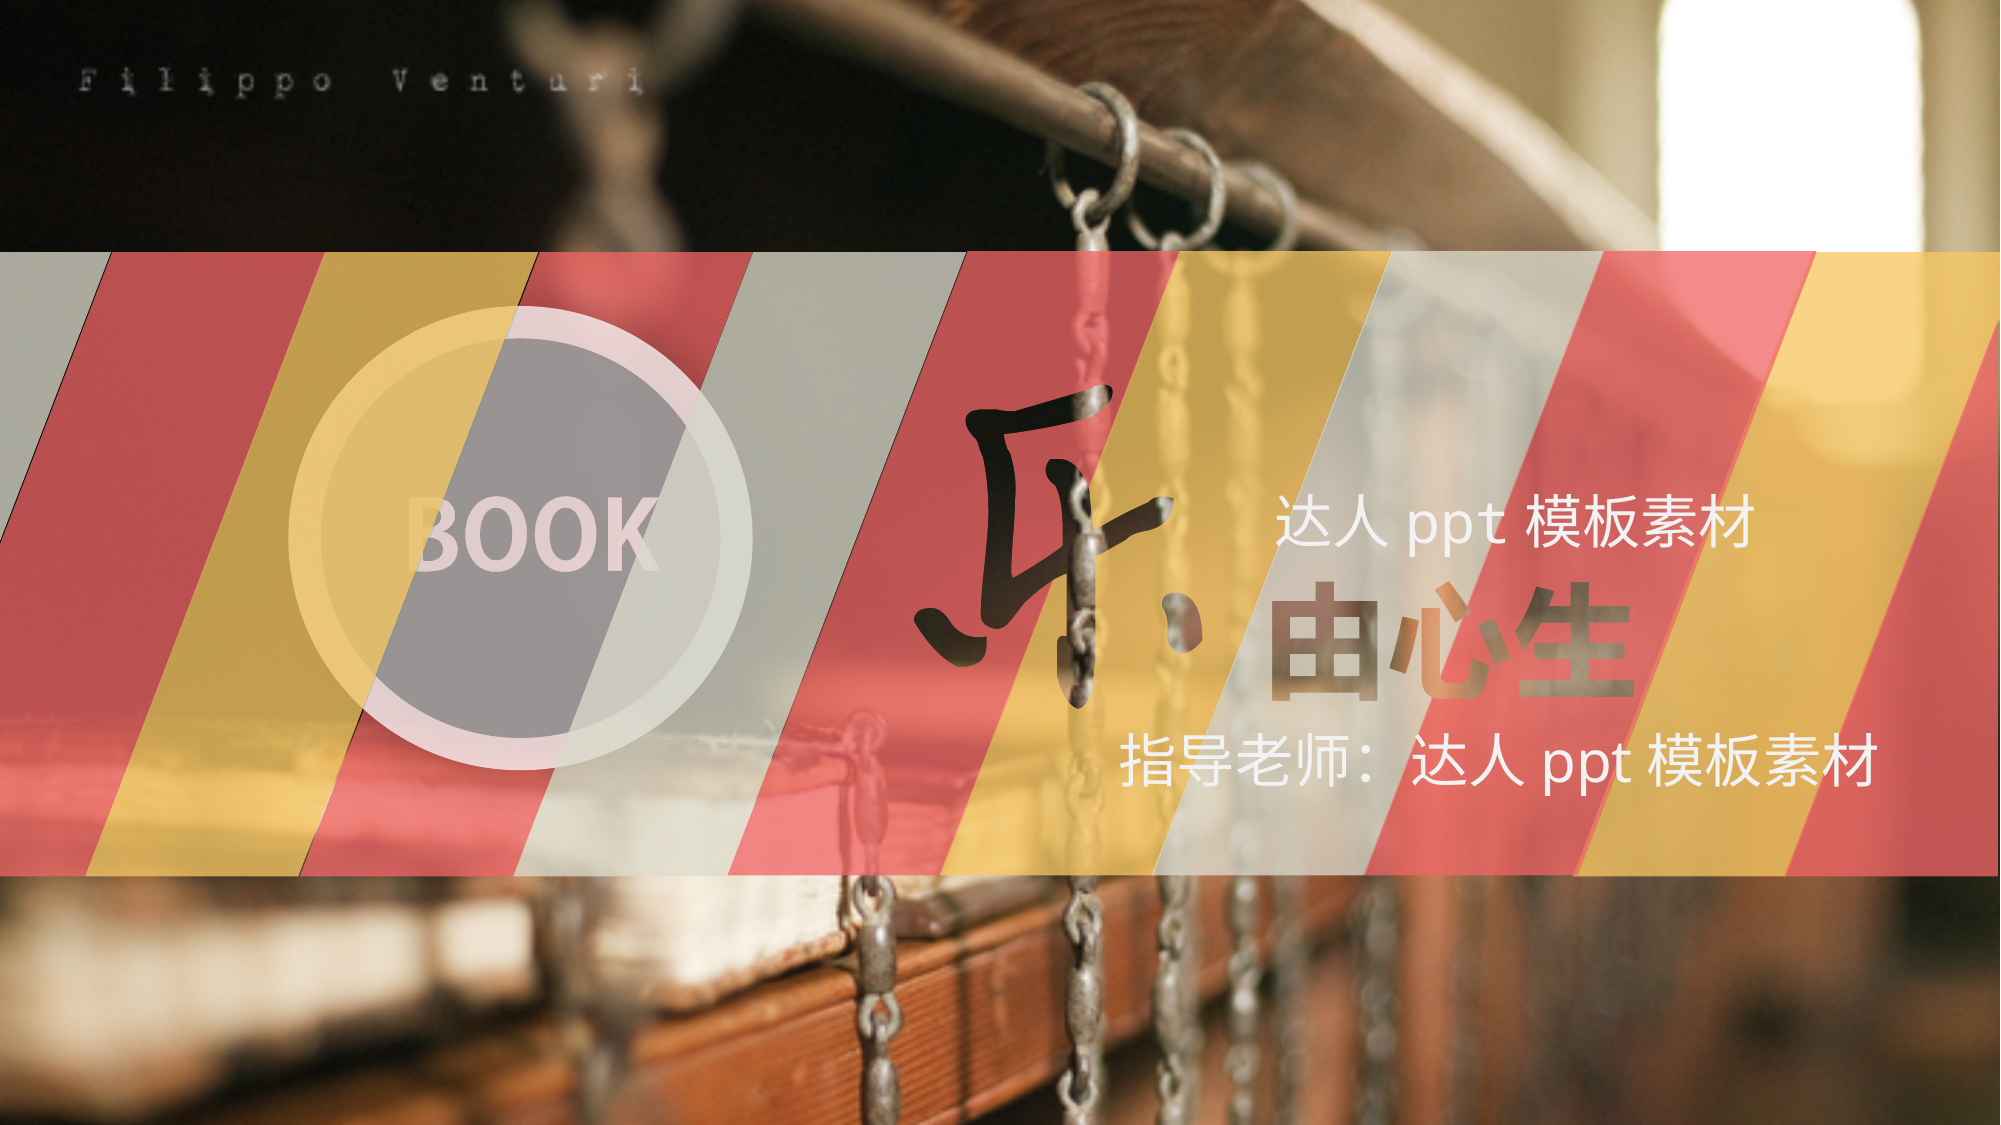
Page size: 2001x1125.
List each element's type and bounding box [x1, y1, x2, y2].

text_box [288, 305, 753, 771]
picture [0, 0, 2000, 1125]
